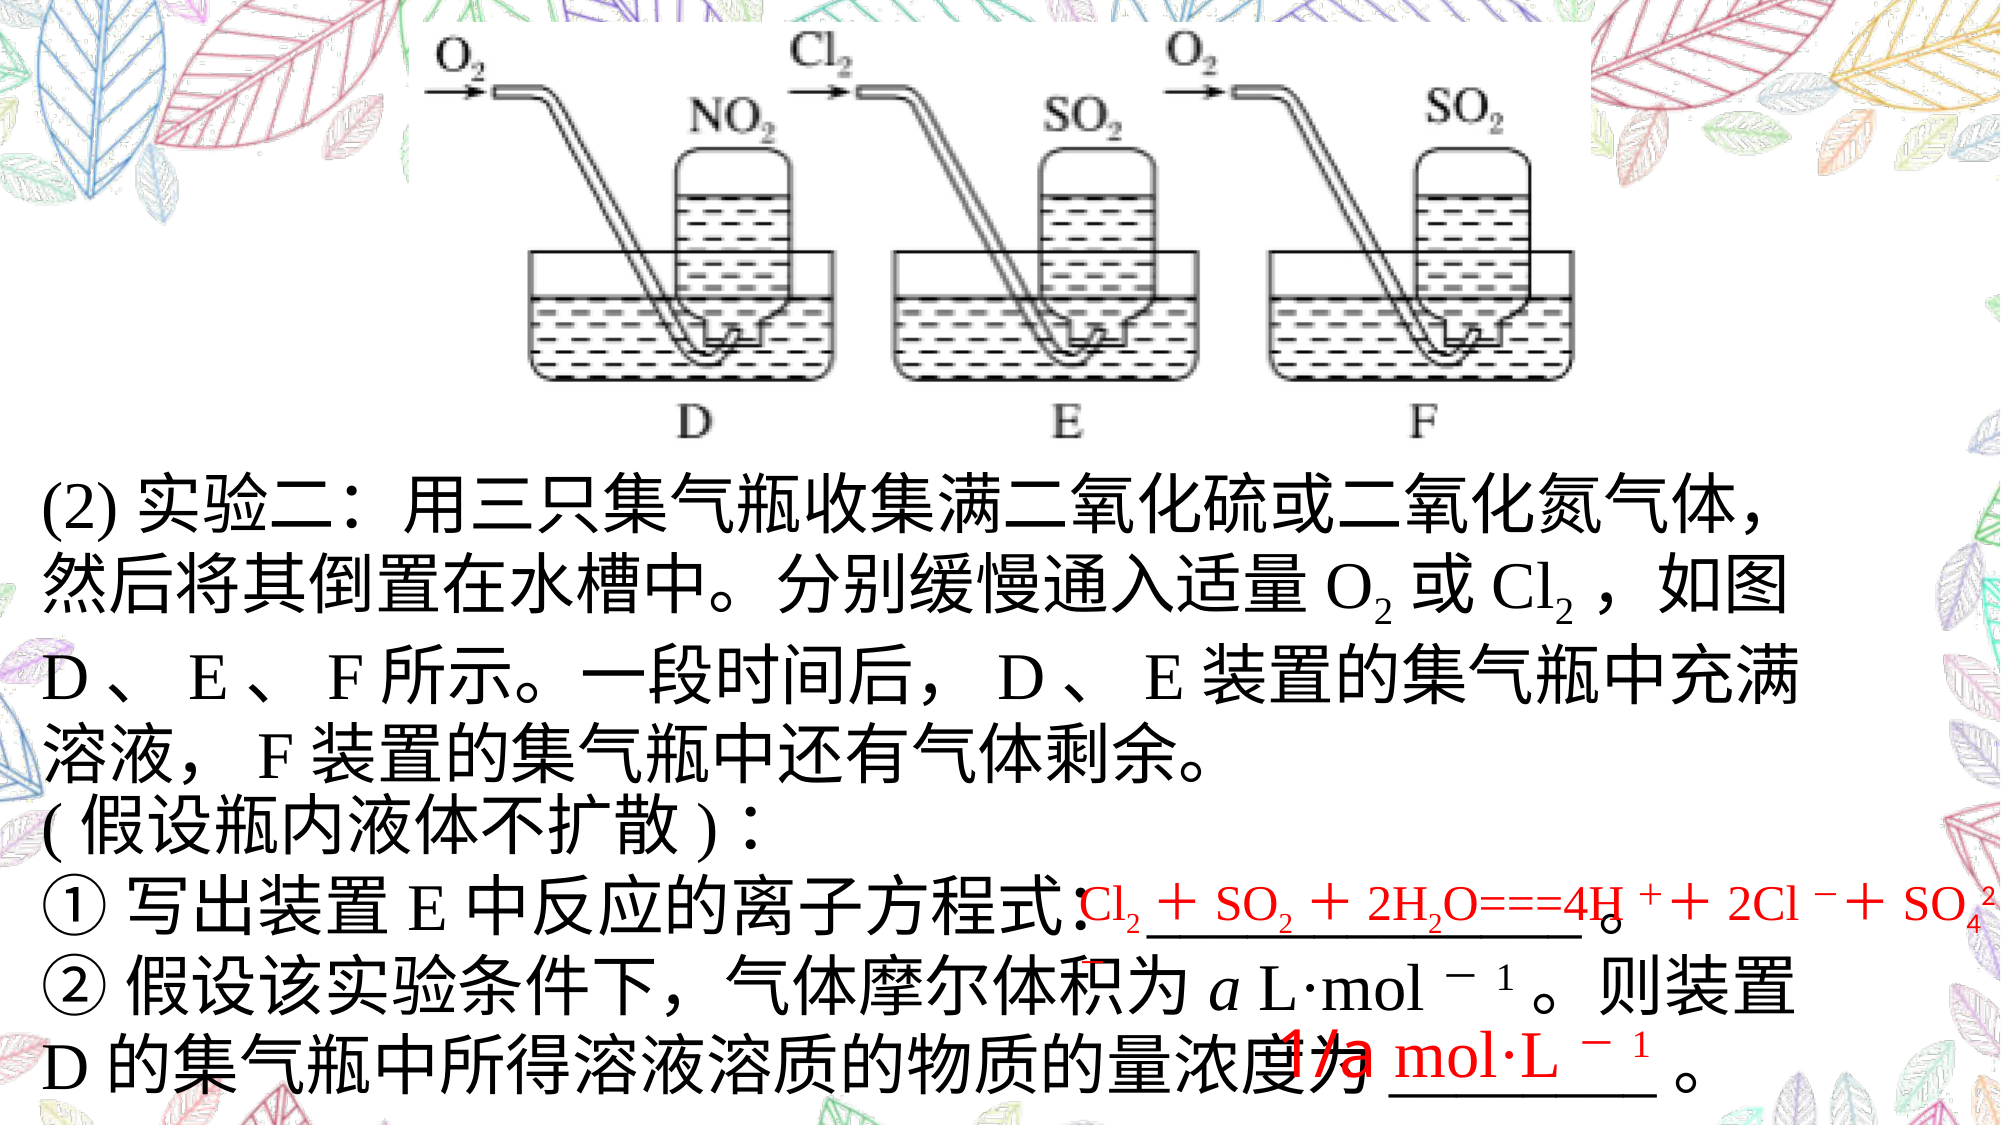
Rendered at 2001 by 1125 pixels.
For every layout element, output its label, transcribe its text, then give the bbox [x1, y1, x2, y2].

text_box (假设瓶内液体不扩散)： ①写出装置E中反应的离子方程式：_____________。 ②假设该实验条件下，气体摩尔体积为a L·mol－1。则装置D的集气瓶中所得溶液溶质的物质的量浓度为________。 [26, 775, 1872, 1125]
text_box 1/a mol·L－1 [1261, 1003, 2000, 1099]
text_box (2)实验二：用三只集气瓶收集满二氧化硫或二氧化氮气体，然后将其倒置在水槽中。分别缓慢通入适量O2或Cl2，如图D、E、F所示。一段时间后，D、E装置的集气瓶中充满溶液，F装置的集气瓶中还有气体剩余。 [26, 454, 1817, 775]
picture [0, 0, 2001, 1125]
text_box Cl2＋SO2＋2H2O===4H＋＋2Cl－＋SO42－ [1064, 863, 2000, 1007]
